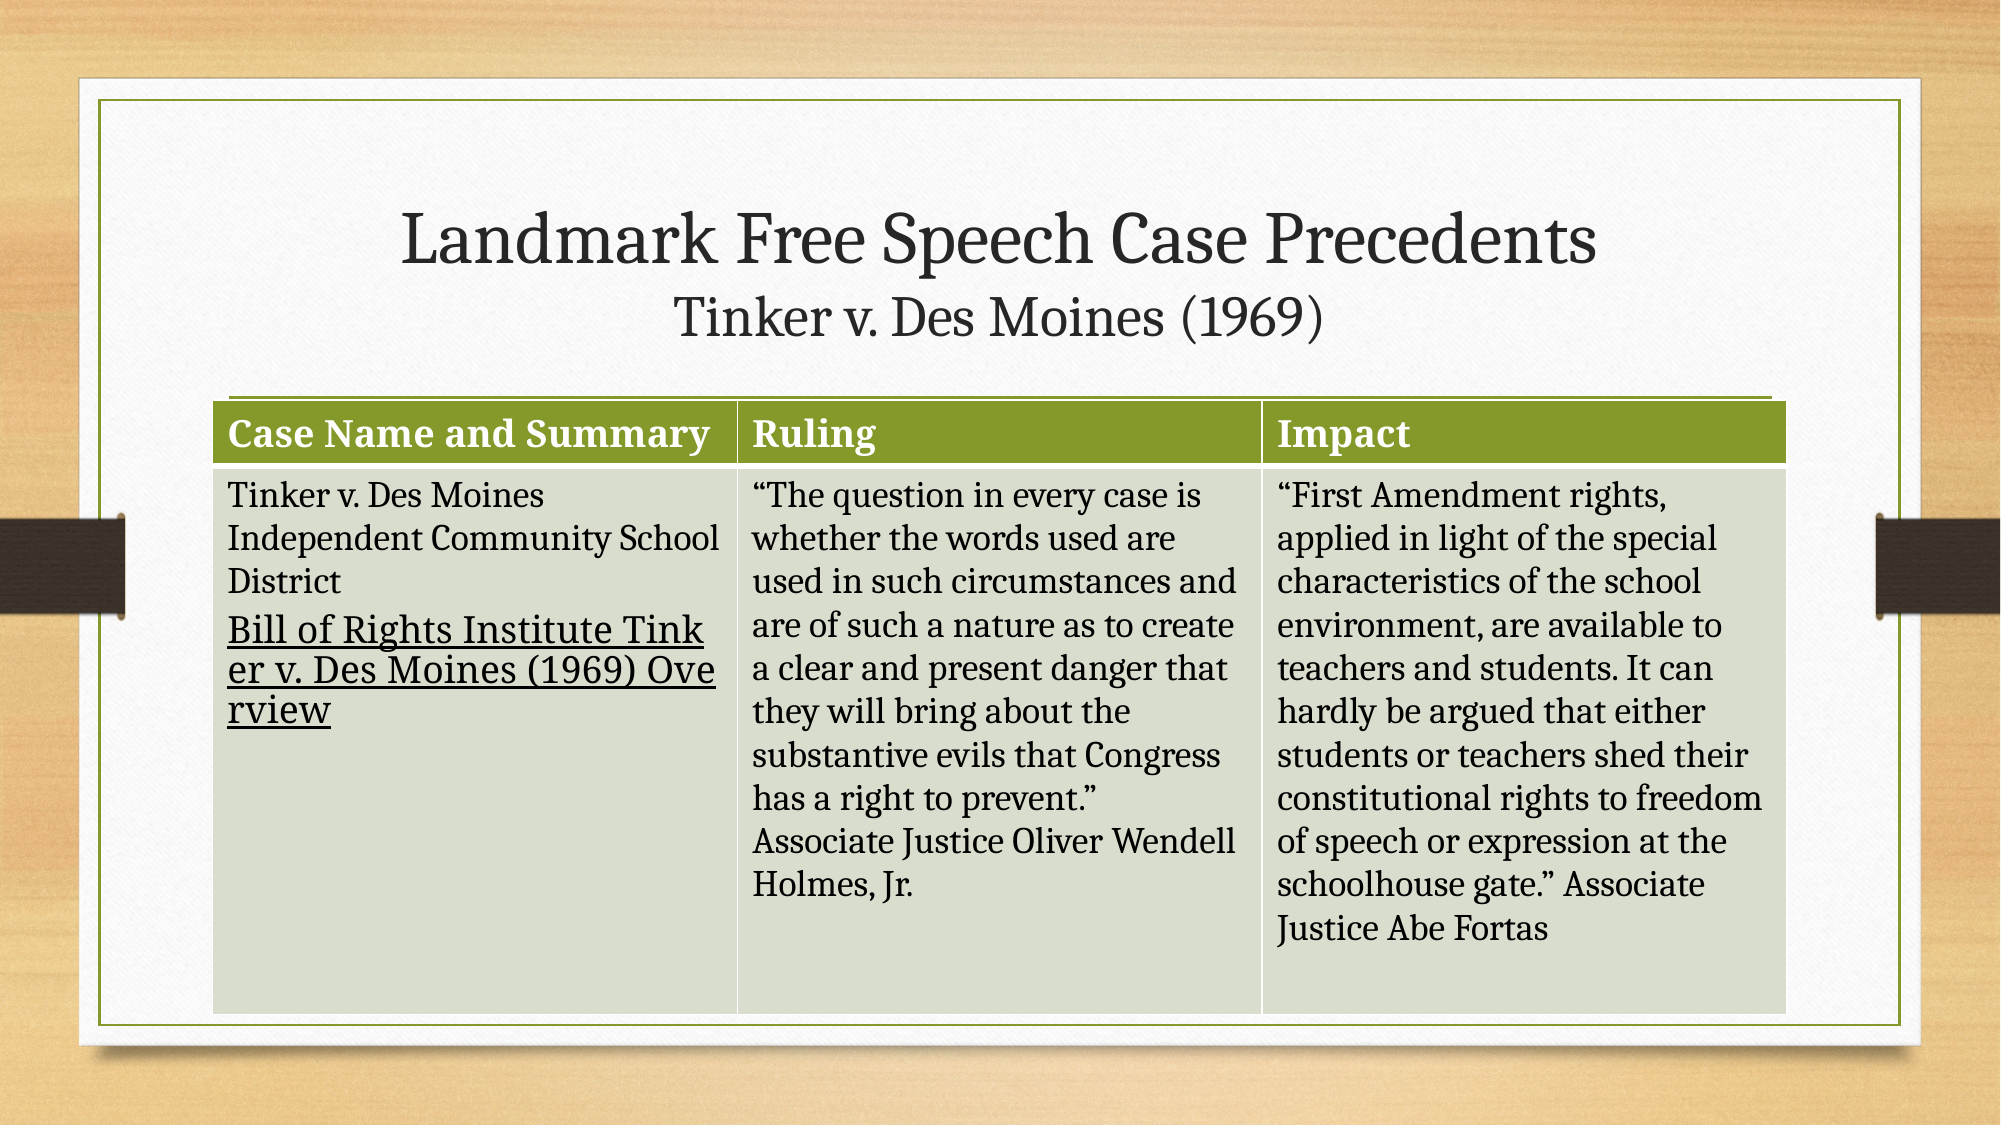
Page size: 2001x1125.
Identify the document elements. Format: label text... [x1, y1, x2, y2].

table_header Ruling [738, 401, 1261, 463]
table_header Impact [1263, 401, 1786, 463]
table_header Case Name and Summary [213, 401, 737, 463]
picture [0, 0, 2001, 1125]
table_cell “First Amendment rights, applied in light of the special characteristics of the school environment, are available to teachers and students. It can hardly be argued that either students or teachers shed their constitutional rights to freedom of speech or expression at the schoolhouse gate.” Associate Justice Abe Fortas [1263, 469, 1786, 1014]
table_cell Tinker v. Des Moines Independent Community School District Bill of Rights Institute Tinker v. Des Moines (1969) Overview [213, 469, 737, 1014]
title Landmark Free Speech Case Precedents Tinker v. Des Moines (1969) [212, 161, 1788, 375]
table_cell “The question in every case is whether the words used are used in such circumstances and are of such a nature as to create a clear and present danger that they will bring about the substantive evils that Congress has a right to prevent.” Associate Justice Oliver Wendell Holmes, Jr. [738, 469, 1261, 1014]
